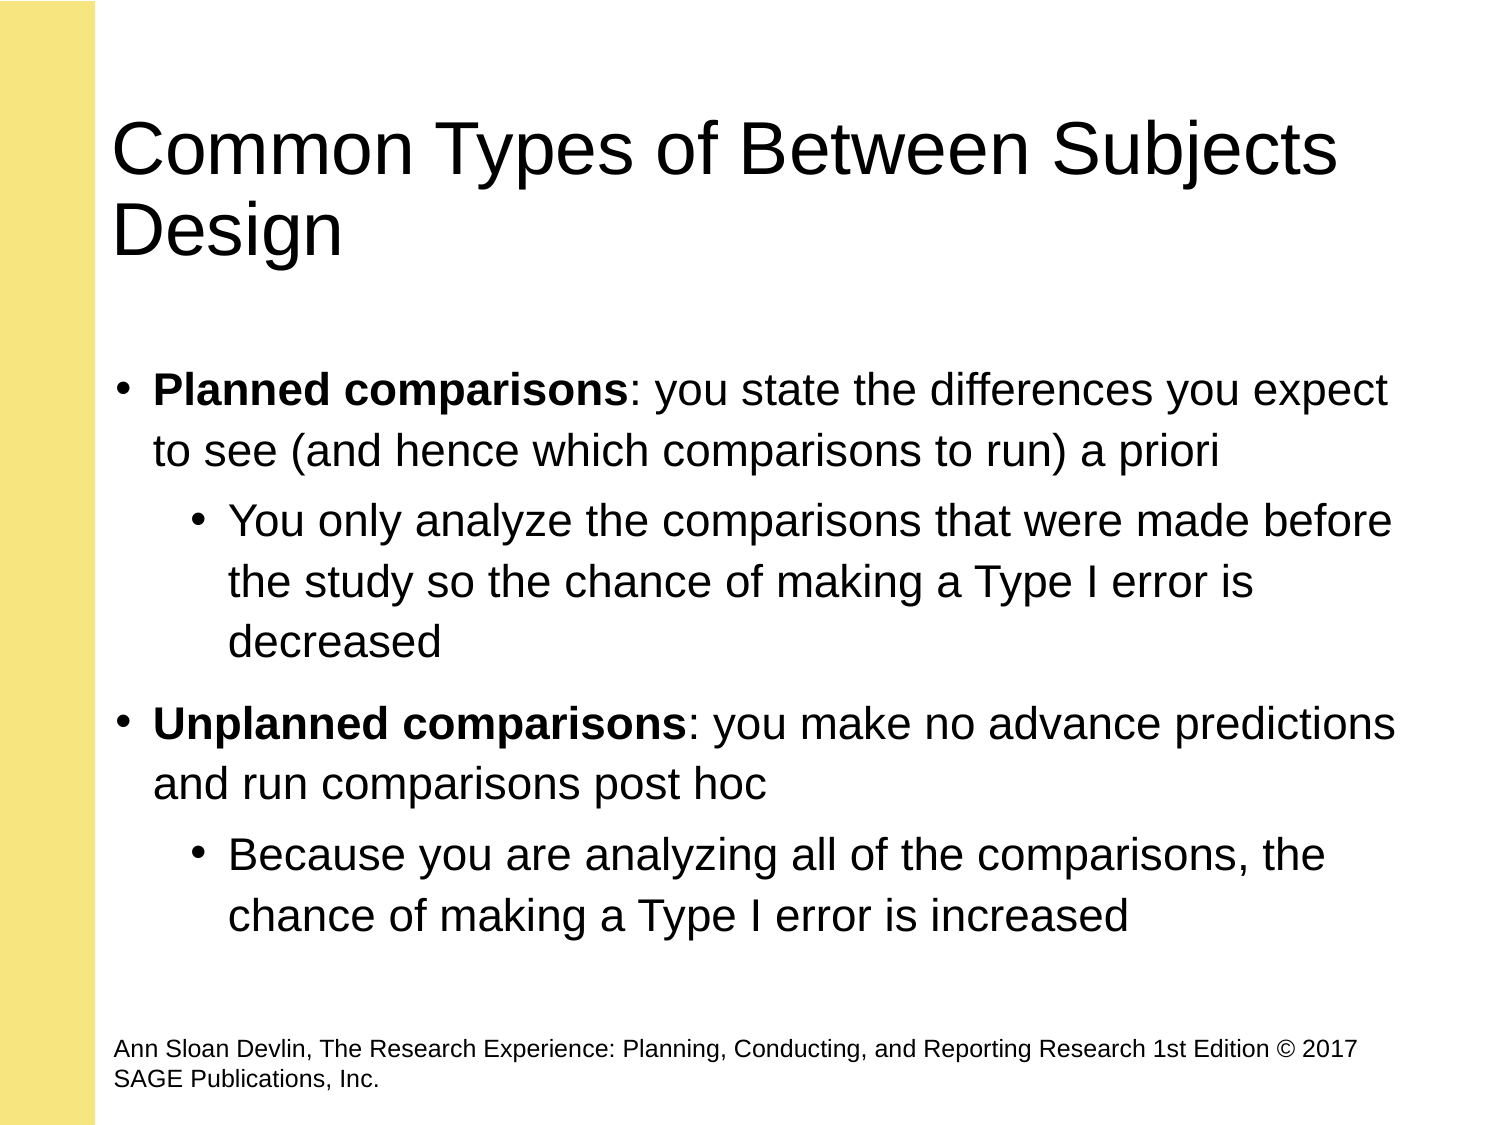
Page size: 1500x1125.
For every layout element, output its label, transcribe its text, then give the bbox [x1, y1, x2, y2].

picture [0, 1, 96, 1125]
title Common Types of Between Subjects Design [96, 107, 1390, 275]
list Planned comparisons: you state the differences you expect to see (and hence which comparisons to run) a priori You only analyze the comparisons that were made before the study so the chance of making a Type I error is decreased Unplanned comparisons: you make no advance predictions and run comparisons post hoc Because you are analyzing all of the comparisons, the chance of making a Type I error is increased [100, 346, 1440, 952]
